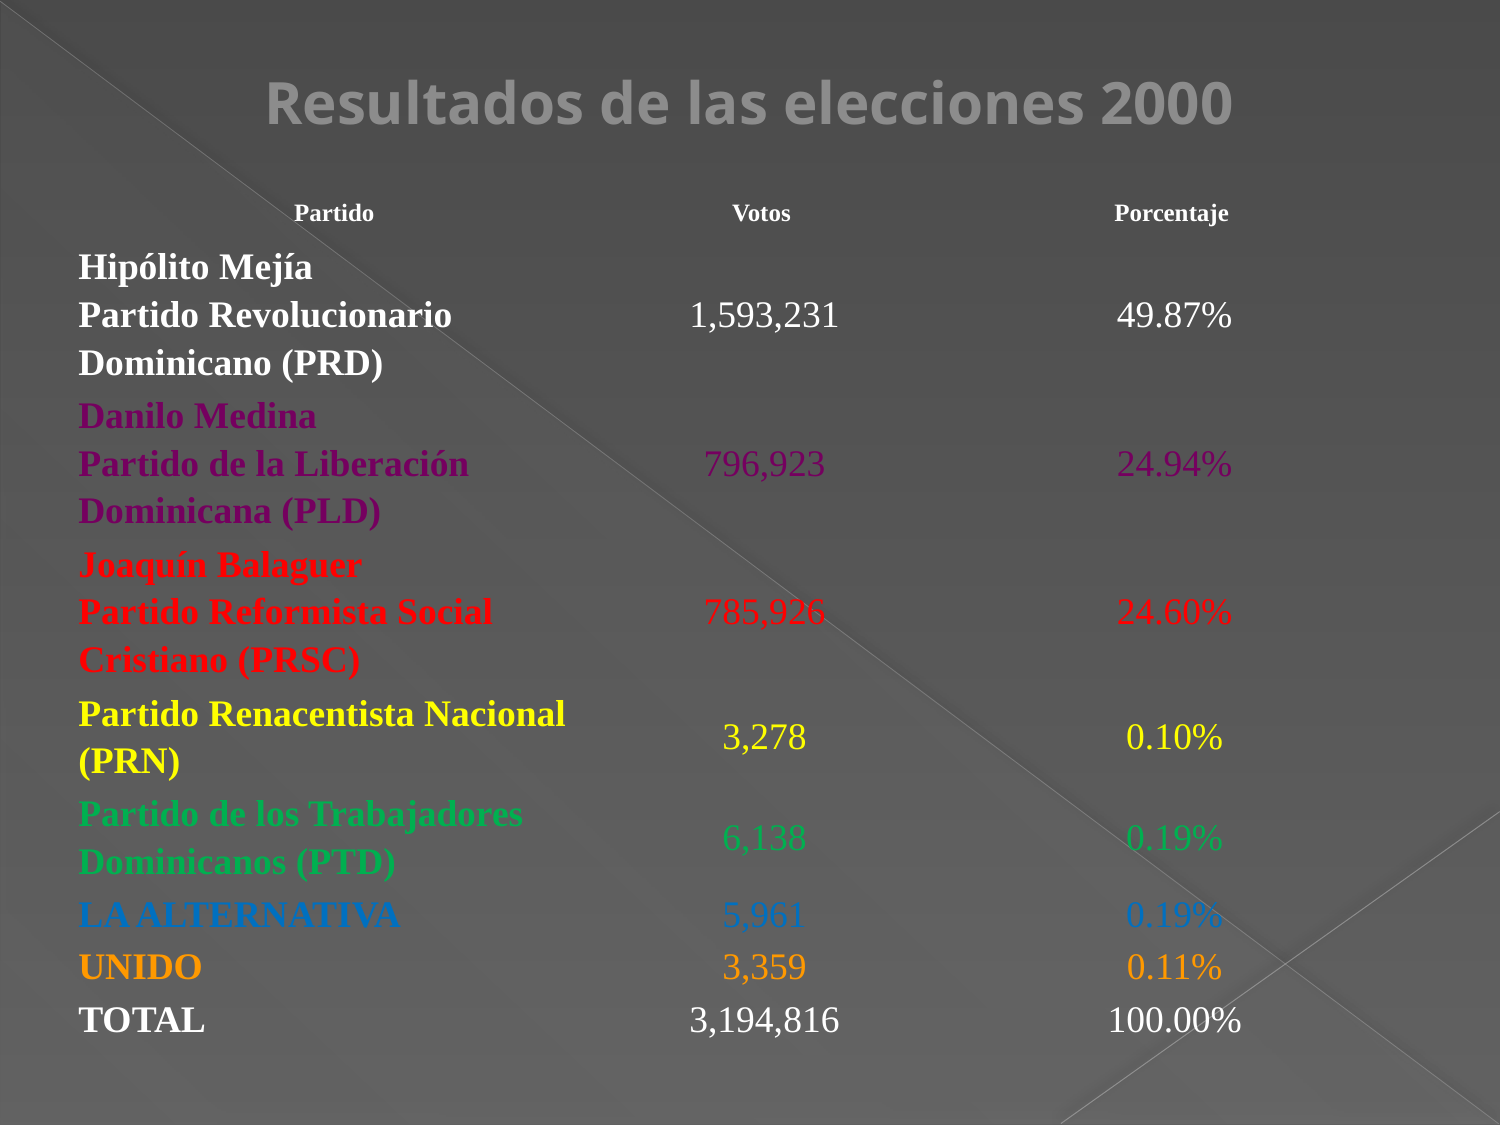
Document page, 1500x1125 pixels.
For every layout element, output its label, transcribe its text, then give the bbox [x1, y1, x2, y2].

text_box Resultados de las elecciones 2000 [140, 58, 1358, 144]
table_cell Hipólito Mejía Partido Revolucionario Dominicano (PRD) [77, 237, 579, 386]
table_cell Partido Renacentista Nacional (PRN) [77, 684, 579, 784]
table_cell 0.19% [950, 784, 1400, 885]
table_cell TOTAL [77, 990, 579, 1043]
table_cell 0.19% [950, 885, 1400, 938]
table_cell 3,278 [579, 684, 950, 784]
table_header Porcentaje [950, 184, 1400, 237]
table_cell 3,359 [579, 938, 950, 990]
table_cell 24.60% [950, 535, 1400, 684]
table_cell 1,593,231 [579, 237, 950, 386]
table_cell Partido de los Trabajadores Dominicanos (PTD) [77, 784, 579, 885]
table_cell UNIDO [77, 938, 579, 990]
table_header Partido [77, 184, 579, 237]
table_cell 0.11% [950, 938, 1400, 990]
table_cell 796,923 [579, 386, 950, 535]
table_cell 785,926 [579, 535, 950, 684]
table_cell LA ALTERNATIVA [77, 885, 579, 938]
table_header Votos [579, 184, 950, 237]
table_cell 49.87% [950, 237, 1400, 386]
table_cell Joaquín Balaguer Partido Reformista Social Cristiano (PRSC) [77, 535, 579, 684]
table_cell 3,194,816 [579, 990, 950, 1043]
table_cell 100.00% [950, 990, 1400, 1043]
table_cell 5,961 [579, 885, 950, 938]
table_cell 24.94% [950, 386, 1400, 535]
table_cell 0.10% [950, 684, 1400, 784]
table_cell Danilo Medina Partido de la Liberación Dominicana (PLD) [77, 386, 579, 535]
table_cell 6,138 [579, 784, 950, 885]
